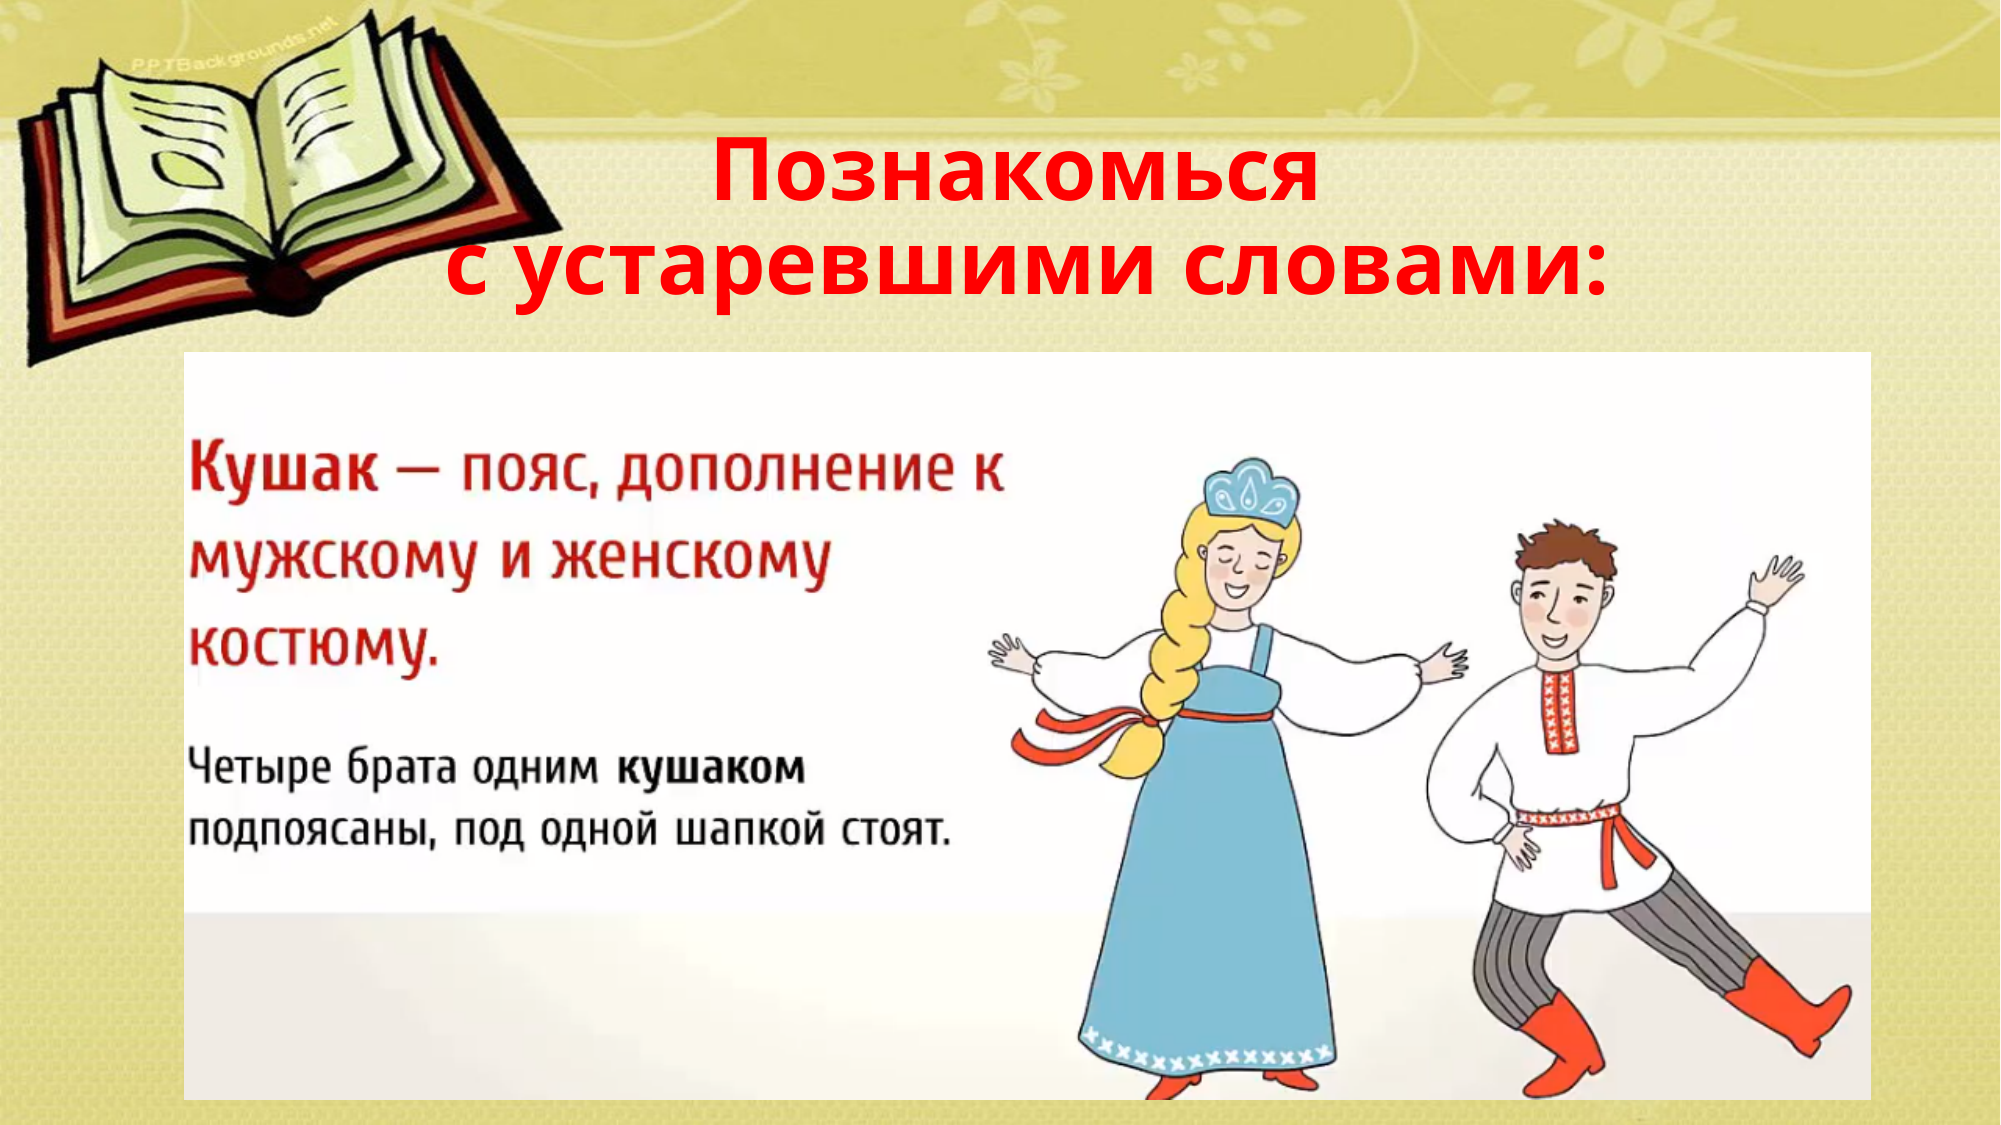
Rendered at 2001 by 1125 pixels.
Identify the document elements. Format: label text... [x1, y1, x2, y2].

picture [0, 0, 2001, 1125]
text_box Познакомься с устаревшими словами: [165, 116, 1890, 427]
